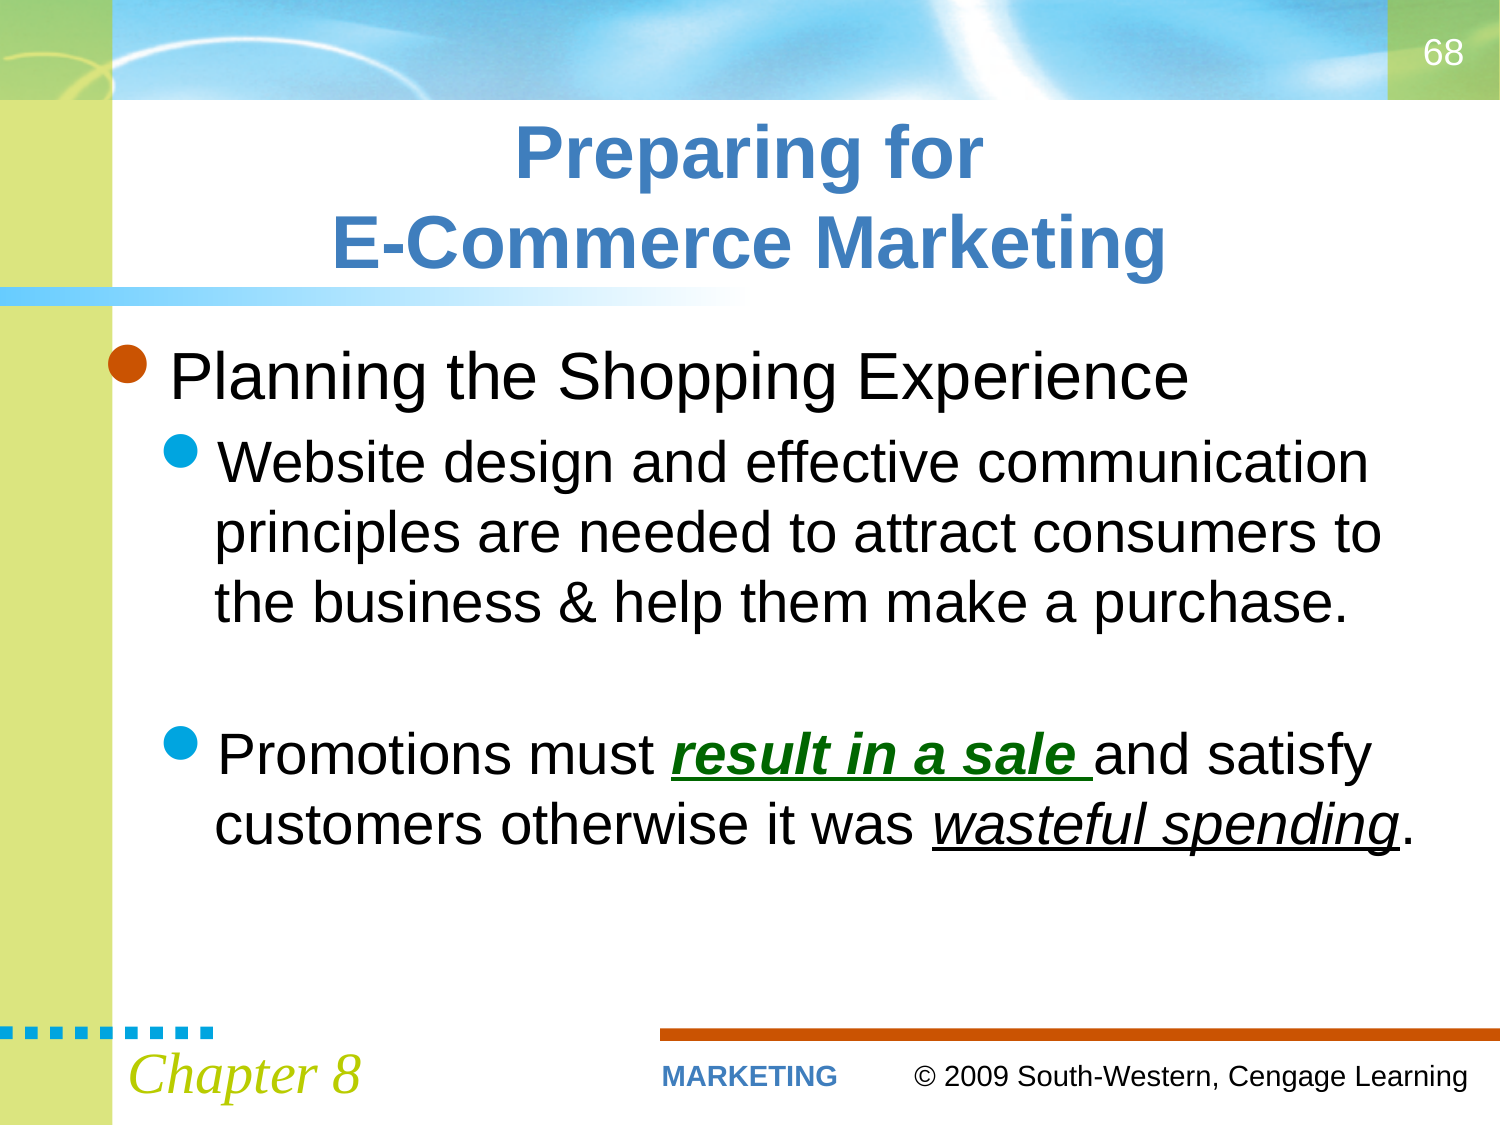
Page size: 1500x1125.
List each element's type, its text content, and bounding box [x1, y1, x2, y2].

list Planning the Shopping Experience Website design and effective communication principles are needed to attract consumers to the business & help them make a purchase. Promotions must result in a sale and satisfy customers otherwise it was wasteful spending. [87, 324, 1451, 1001]
footer Chapter 8 [112, 1012, 638, 1113]
slide_number 68 [1387, 0, 1500, 101]
title Preparing for E-Commerce Marketing [112, 99, 1388, 288]
